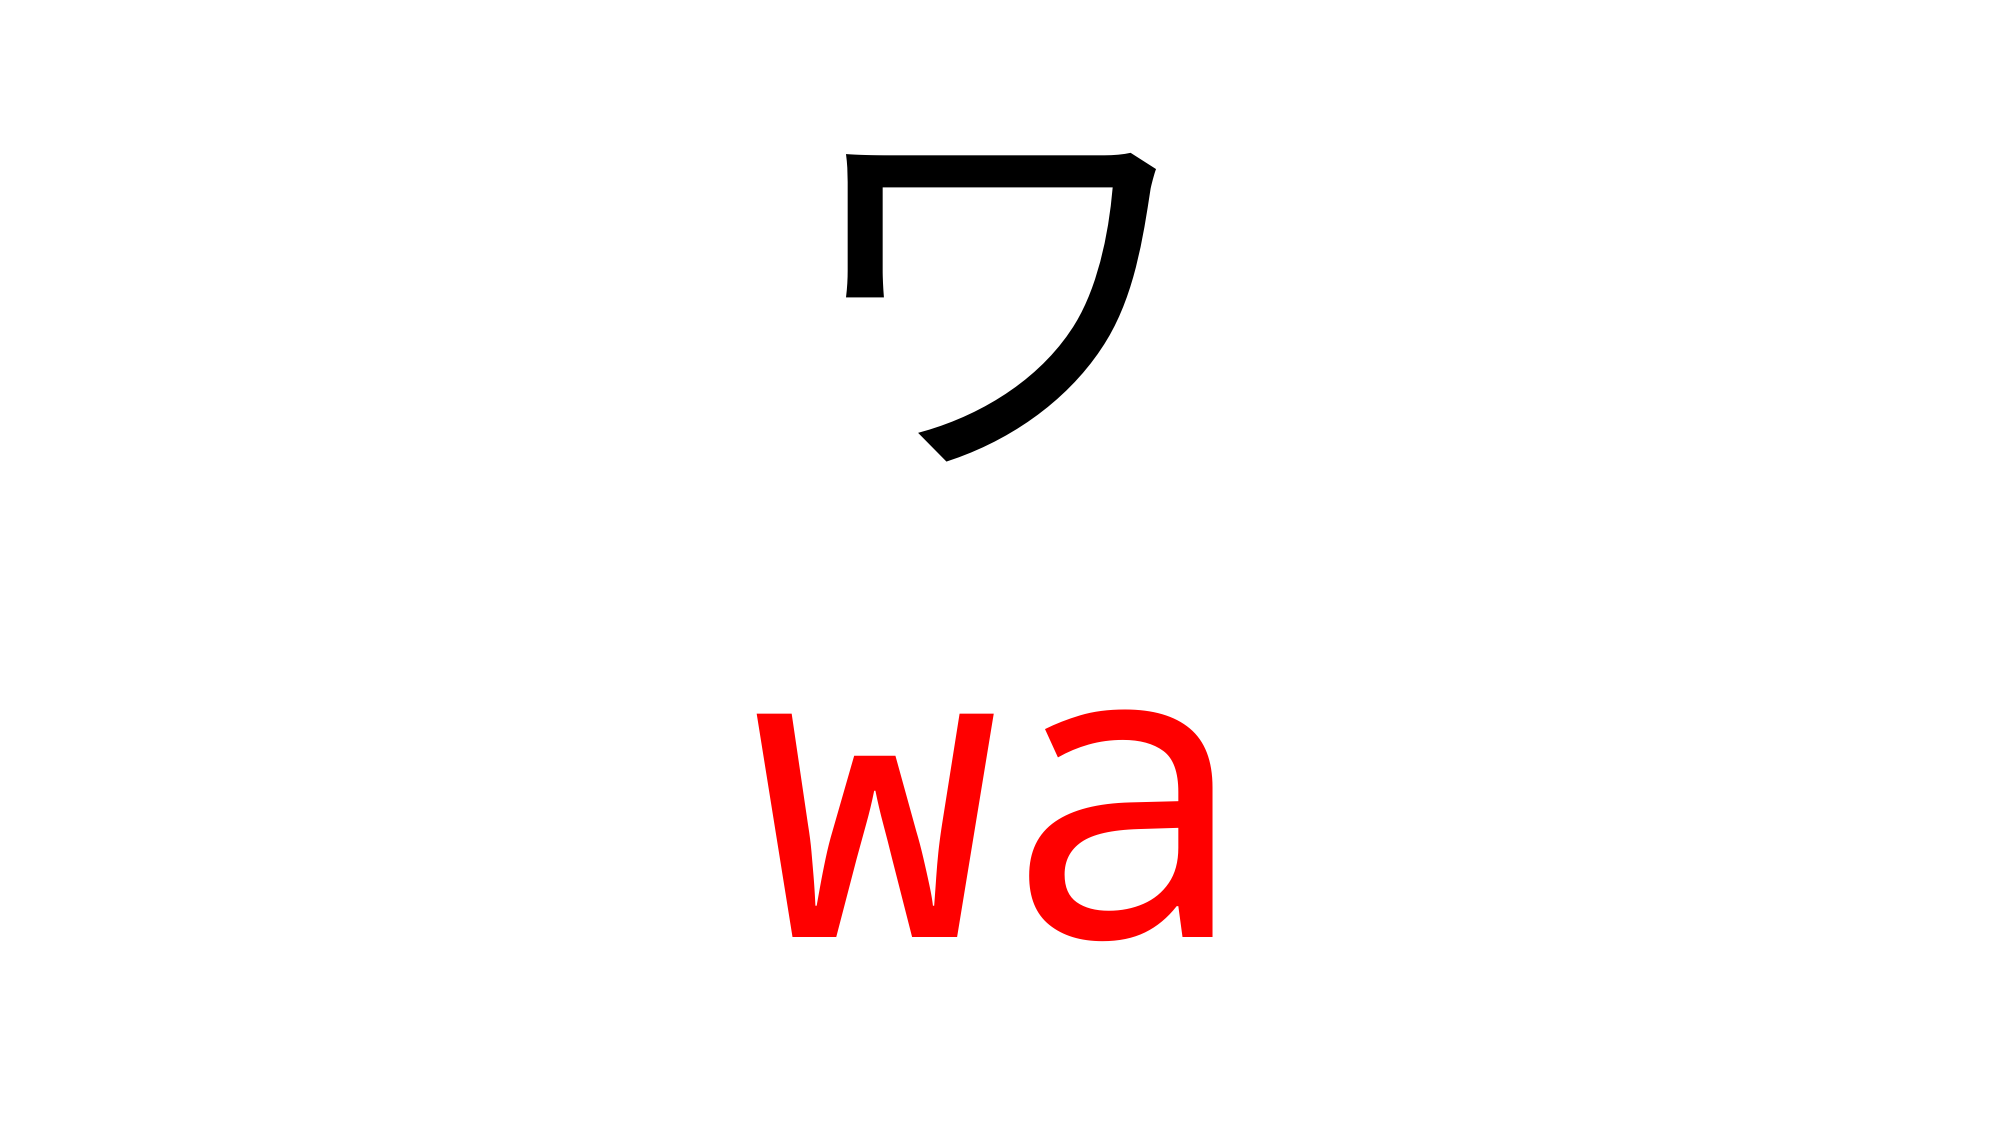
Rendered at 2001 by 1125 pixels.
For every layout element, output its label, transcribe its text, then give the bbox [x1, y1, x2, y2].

text_box wa [249, 562, 1750, 1036]
title ワ [249, 71, 1750, 545]
